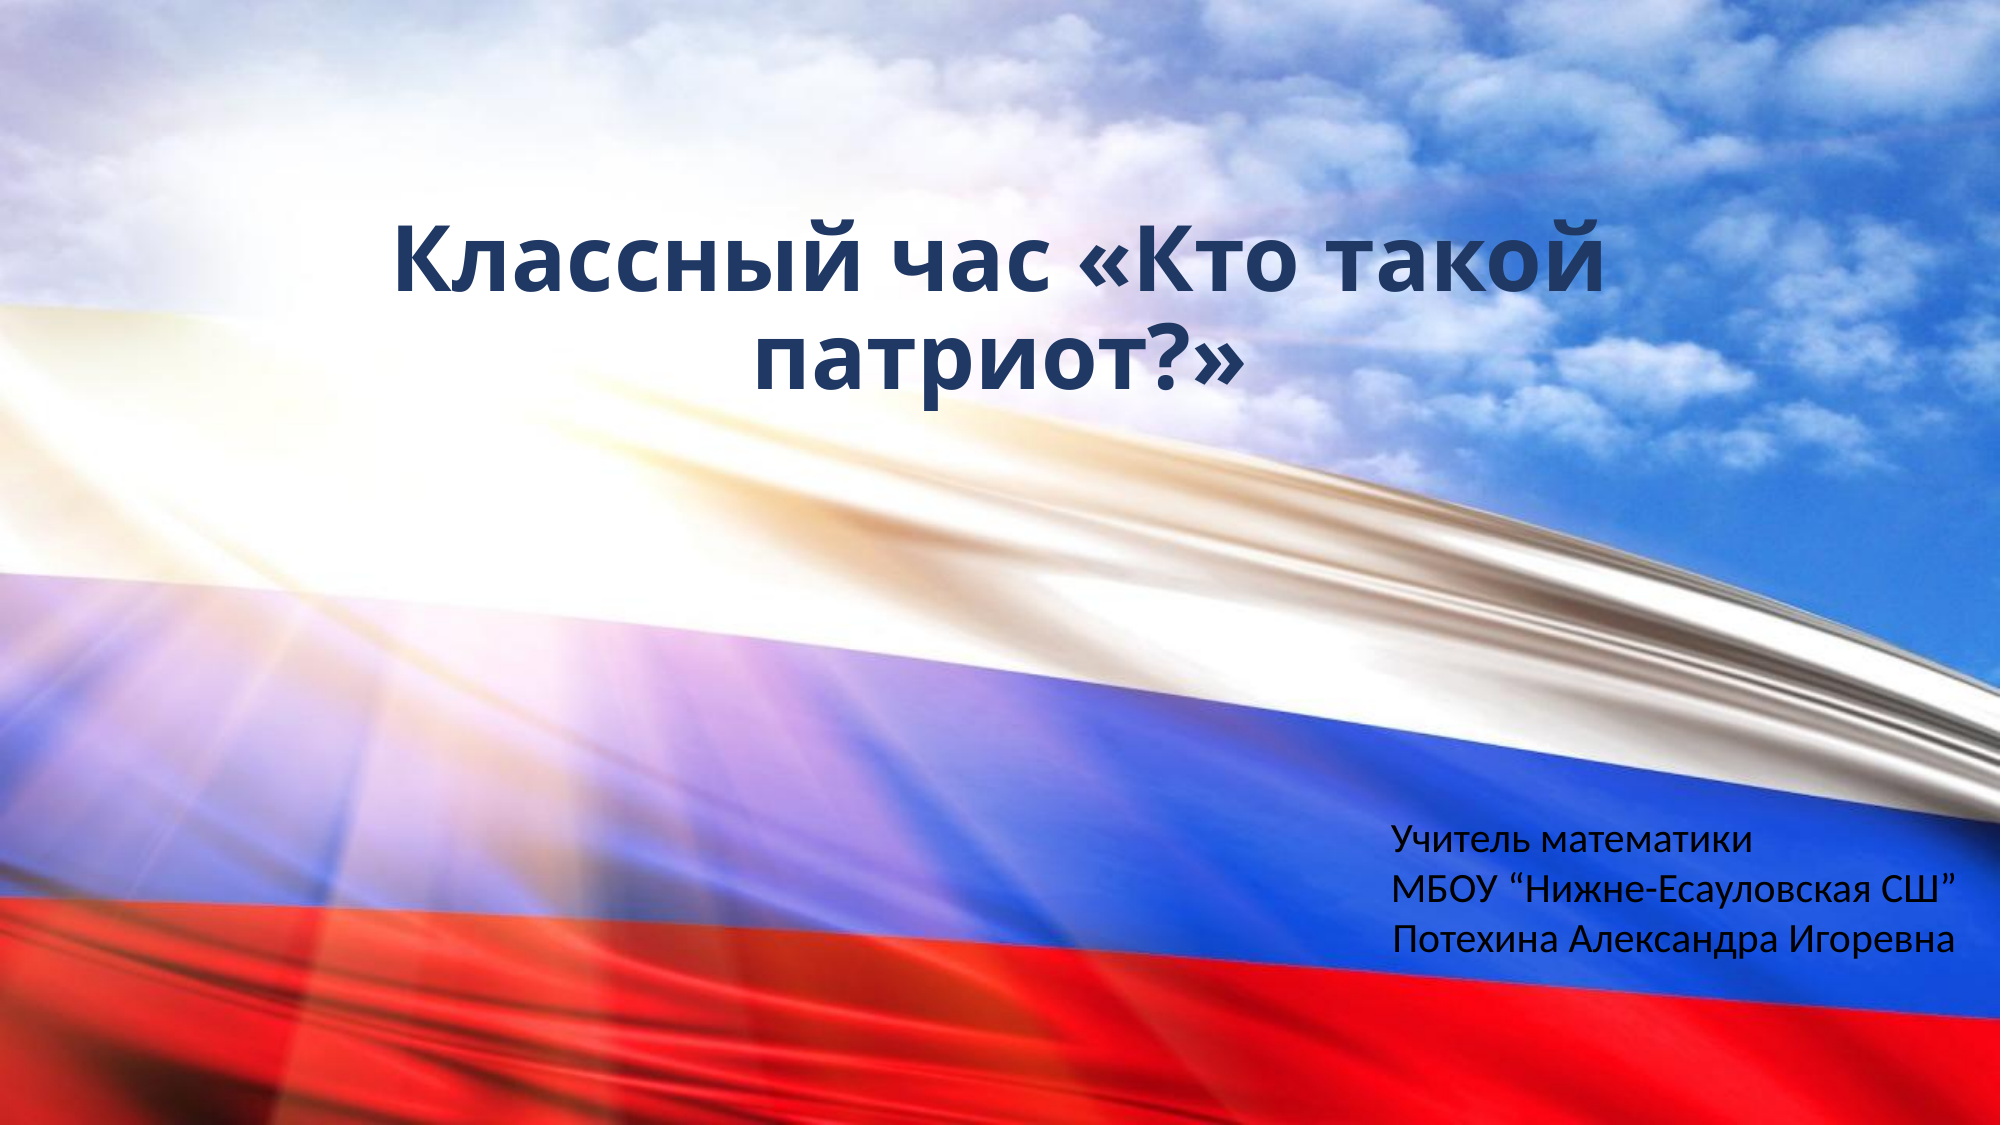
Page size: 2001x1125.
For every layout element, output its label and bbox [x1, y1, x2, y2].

list [0, 0, 2000, 1125]
